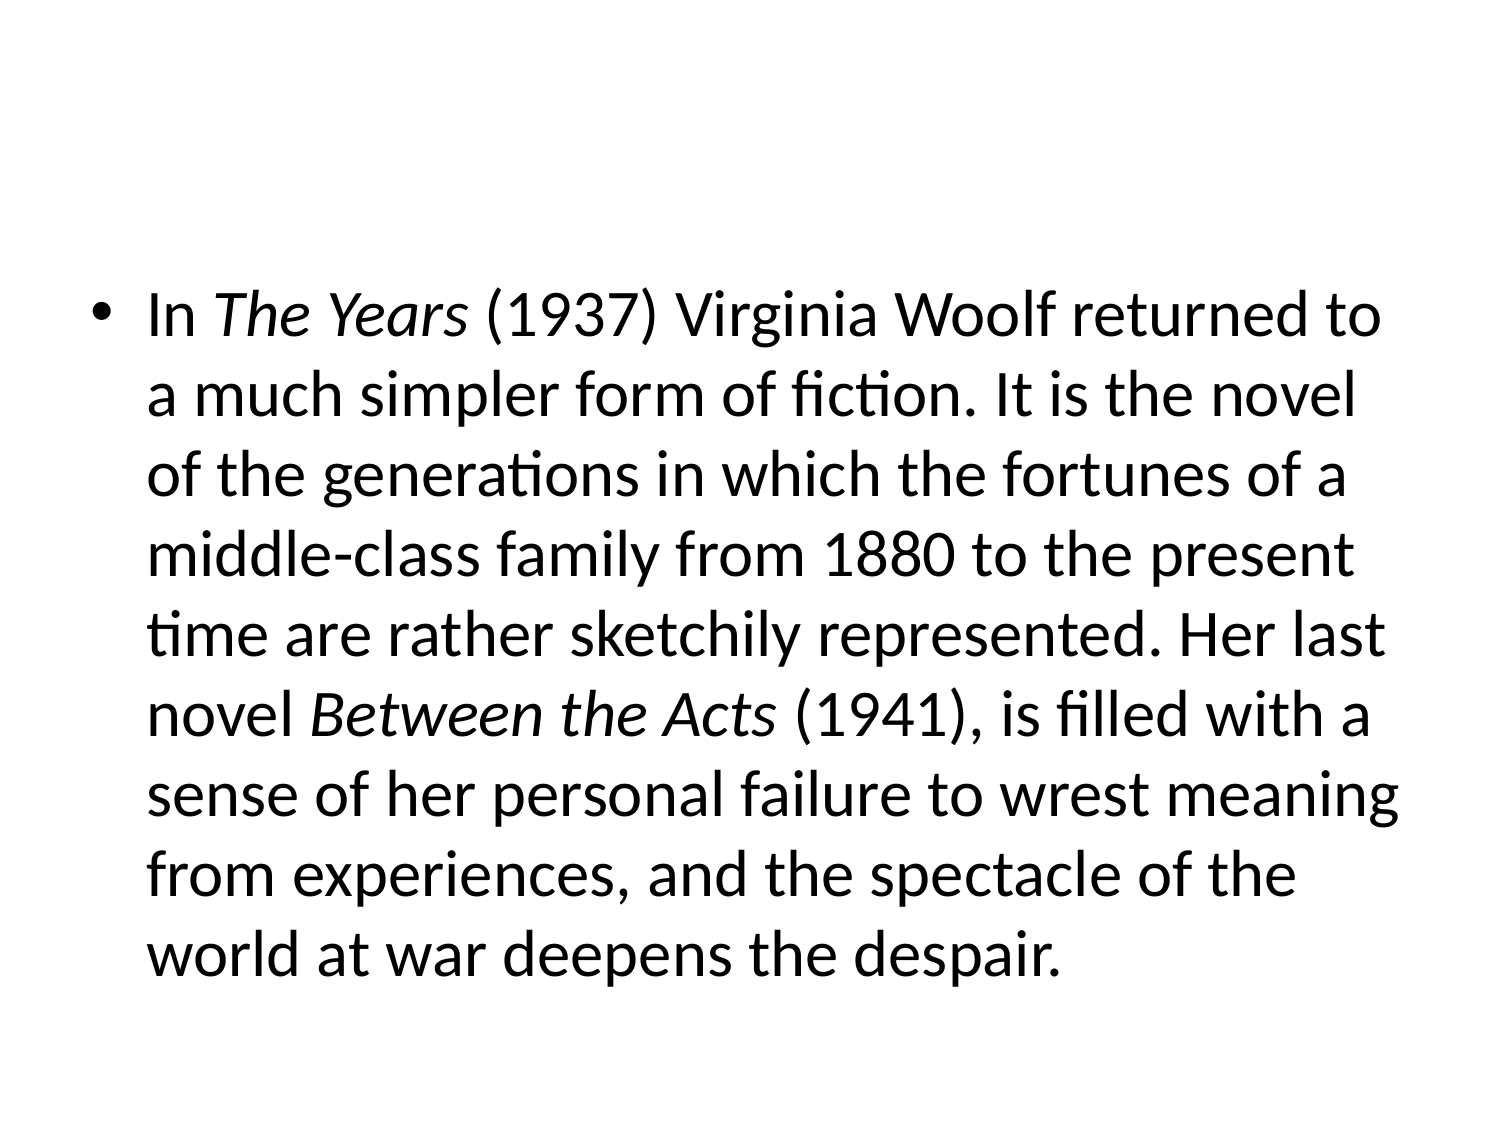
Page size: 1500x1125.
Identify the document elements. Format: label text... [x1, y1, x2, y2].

list In The Years (1937) Virginia Woolf returned to a much simpler form of fiction. It is the novel of the generations in which the fortunes of a middle-class family from 1880 to the present time are rather sketchily represented. Her last novel Between the Acts (1941), is filled with a sense of her personal failure to wrest meaning from experiences, and the spectacle of the world at war deepens the despair. [75, 262, 1425, 1005]
